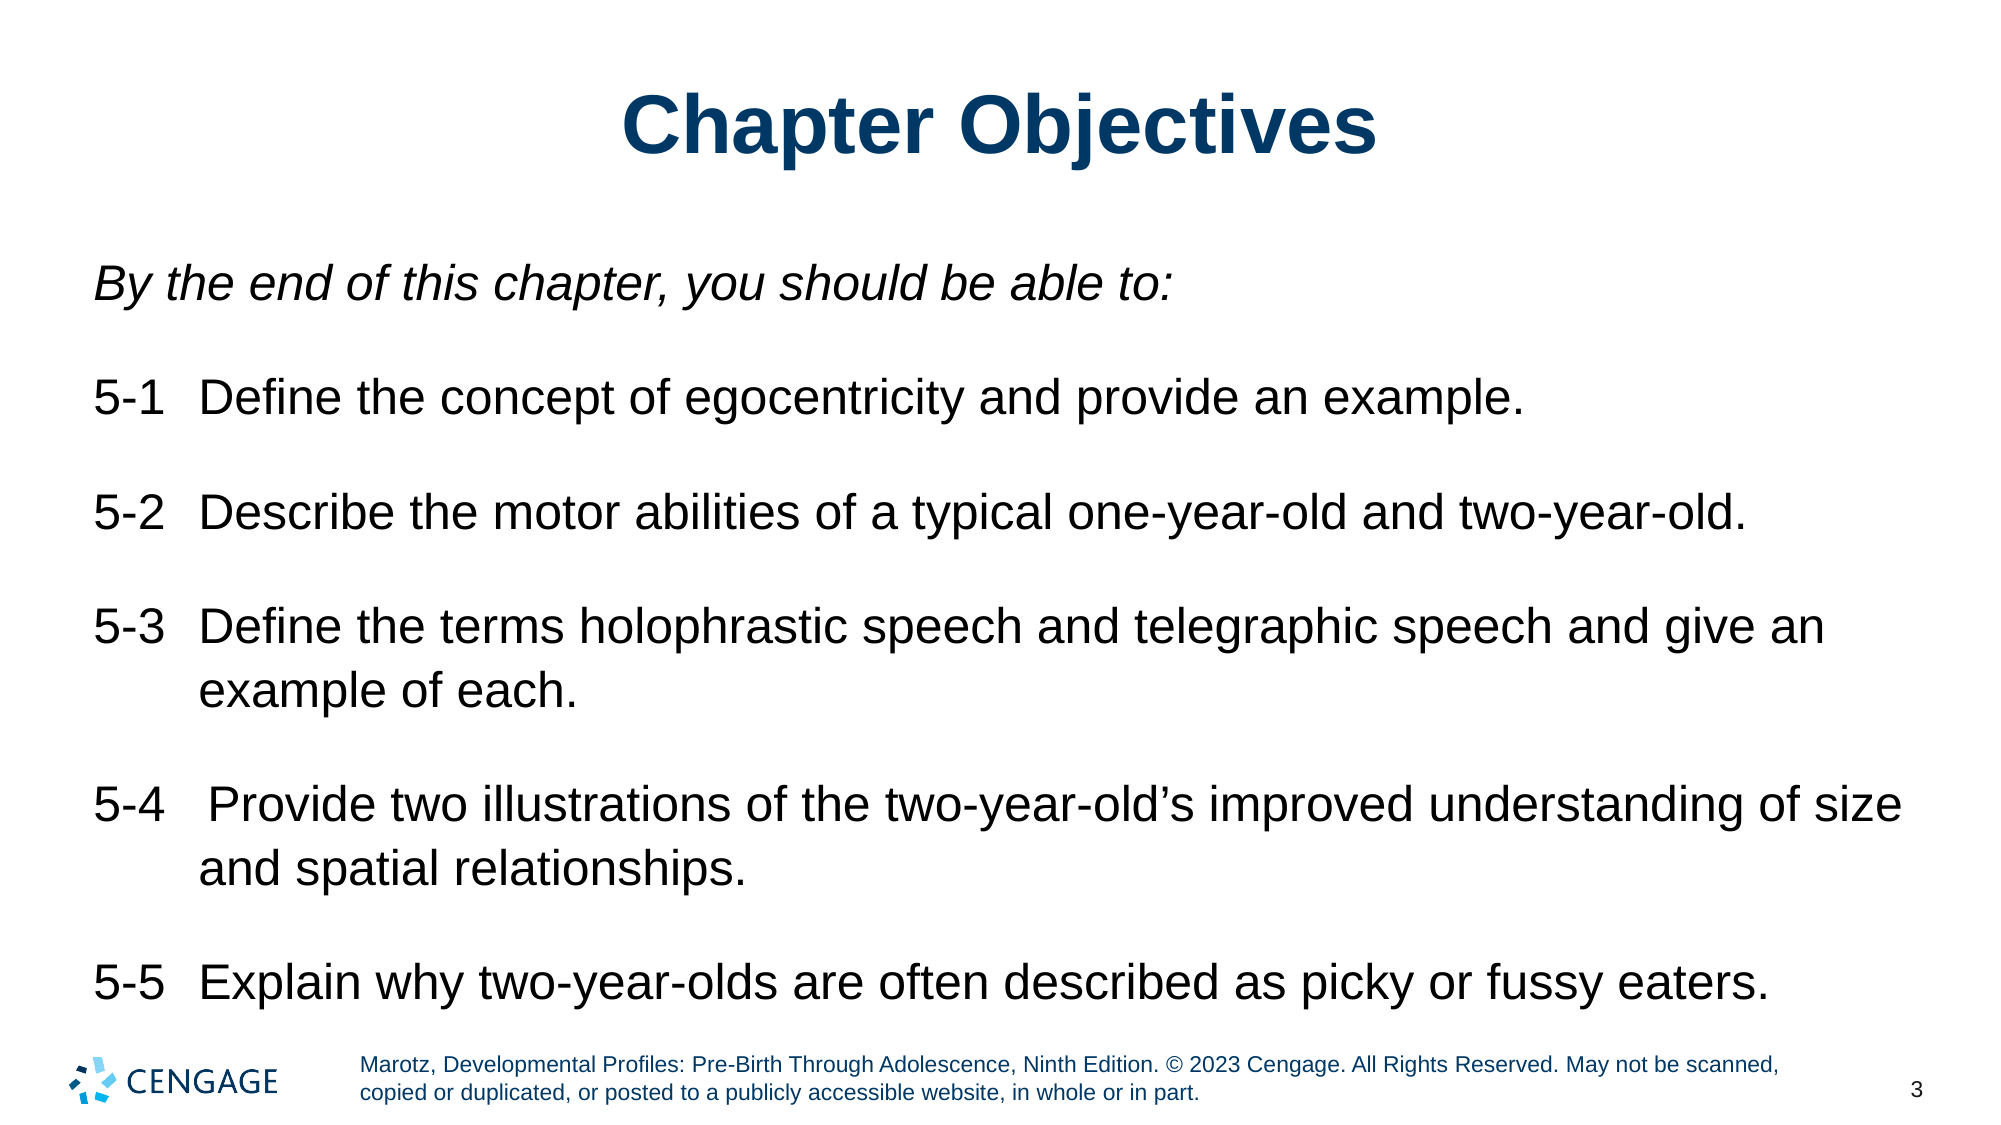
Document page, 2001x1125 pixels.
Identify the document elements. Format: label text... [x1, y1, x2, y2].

picture [69, 1057, 277, 1104]
title Chapter Objectives [78, 36, 1923, 217]
list By the end of this chapter, you should be able to: 5-1 Define the concept of egocentricity and provide an example. 5-2 Describe the motor abilities of a typical one-year-old and two-year-old. 5-3 Define the terms holophrastic speech and telegraphic speech and give an example of each. 5-4 Provide two illustrations of the two-year-old’s improved understanding of size and spatial relationships. 5-5 Explain why two-year-olds are often described as picky or fussy eaters. [78, 239, 1954, 1020]
